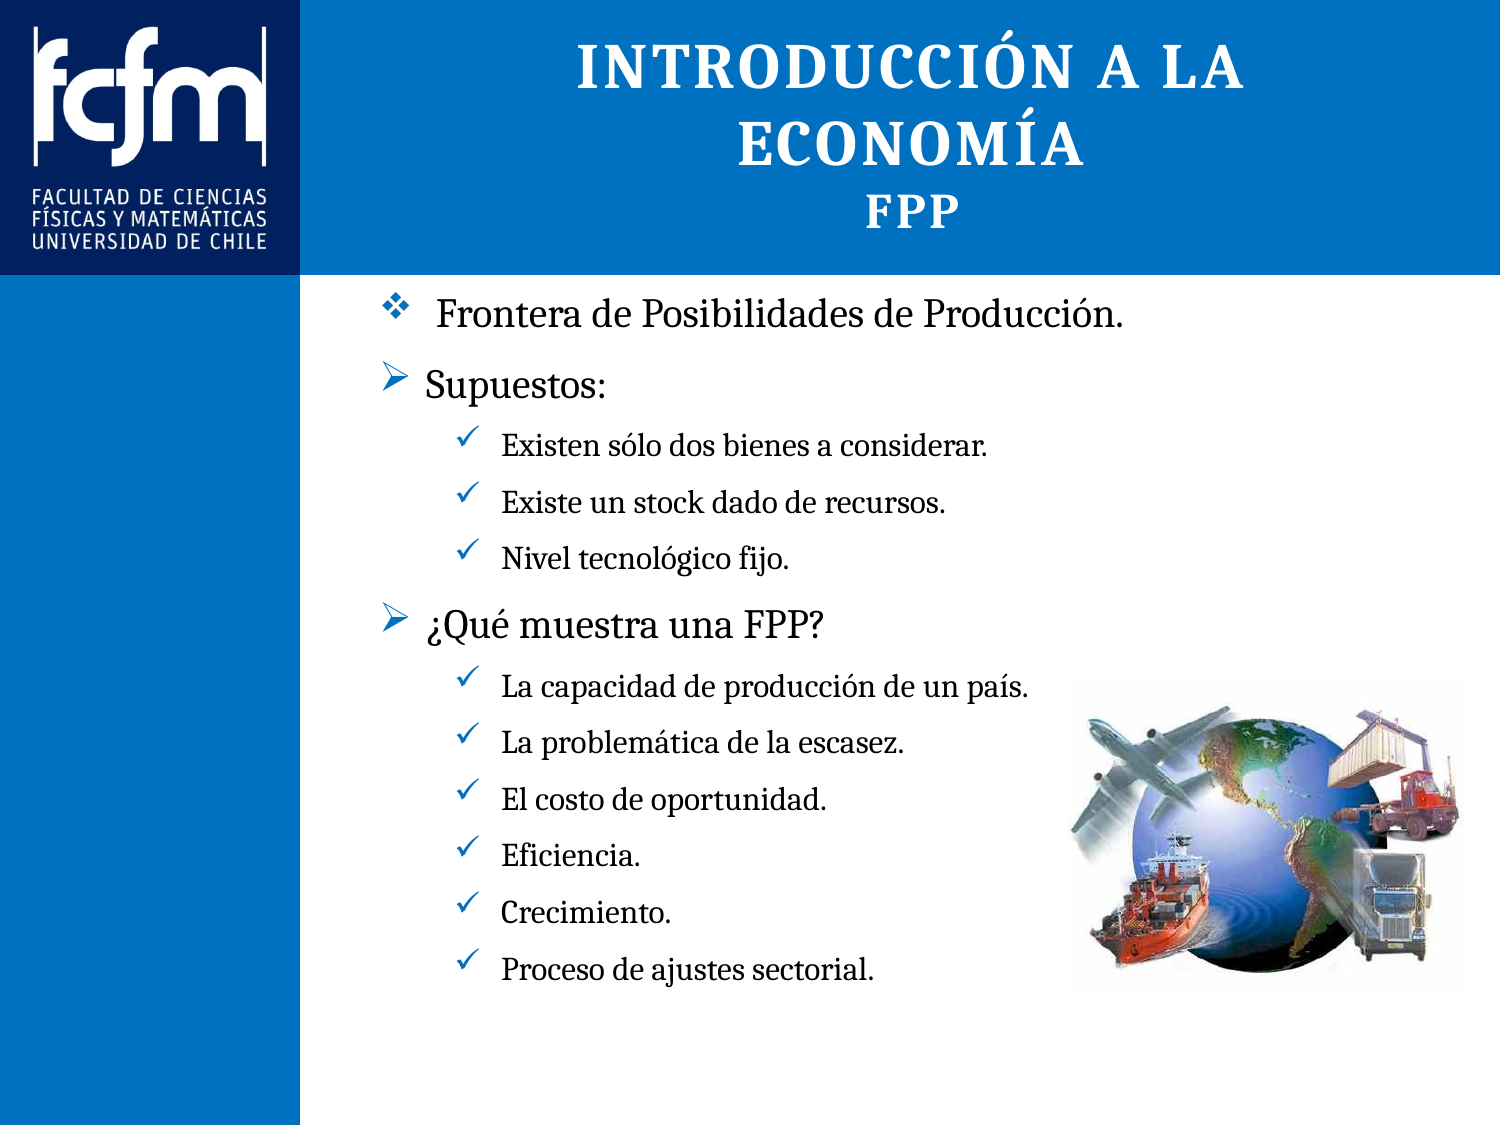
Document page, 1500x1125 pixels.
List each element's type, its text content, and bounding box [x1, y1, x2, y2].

text_box Frontera de Posibilidades de Producción. Supuestos: Existen sólo dos bienes a considerar. Existe un stock dado de recursos. Nivel tecnológico fijo. ¿Qué muestra una FPP? La capacidad de producción de un país. La problemática de la escasez. El costo de oportunidad. Eficiencia. Crecimiento. Proceso de ajustes sectorial. [364, 278, 1345, 994]
picture [29, 18, 272, 254]
title Introducción a la economía FPP [399, 37, 1425, 225]
picture [1068, 680, 1466, 991]
